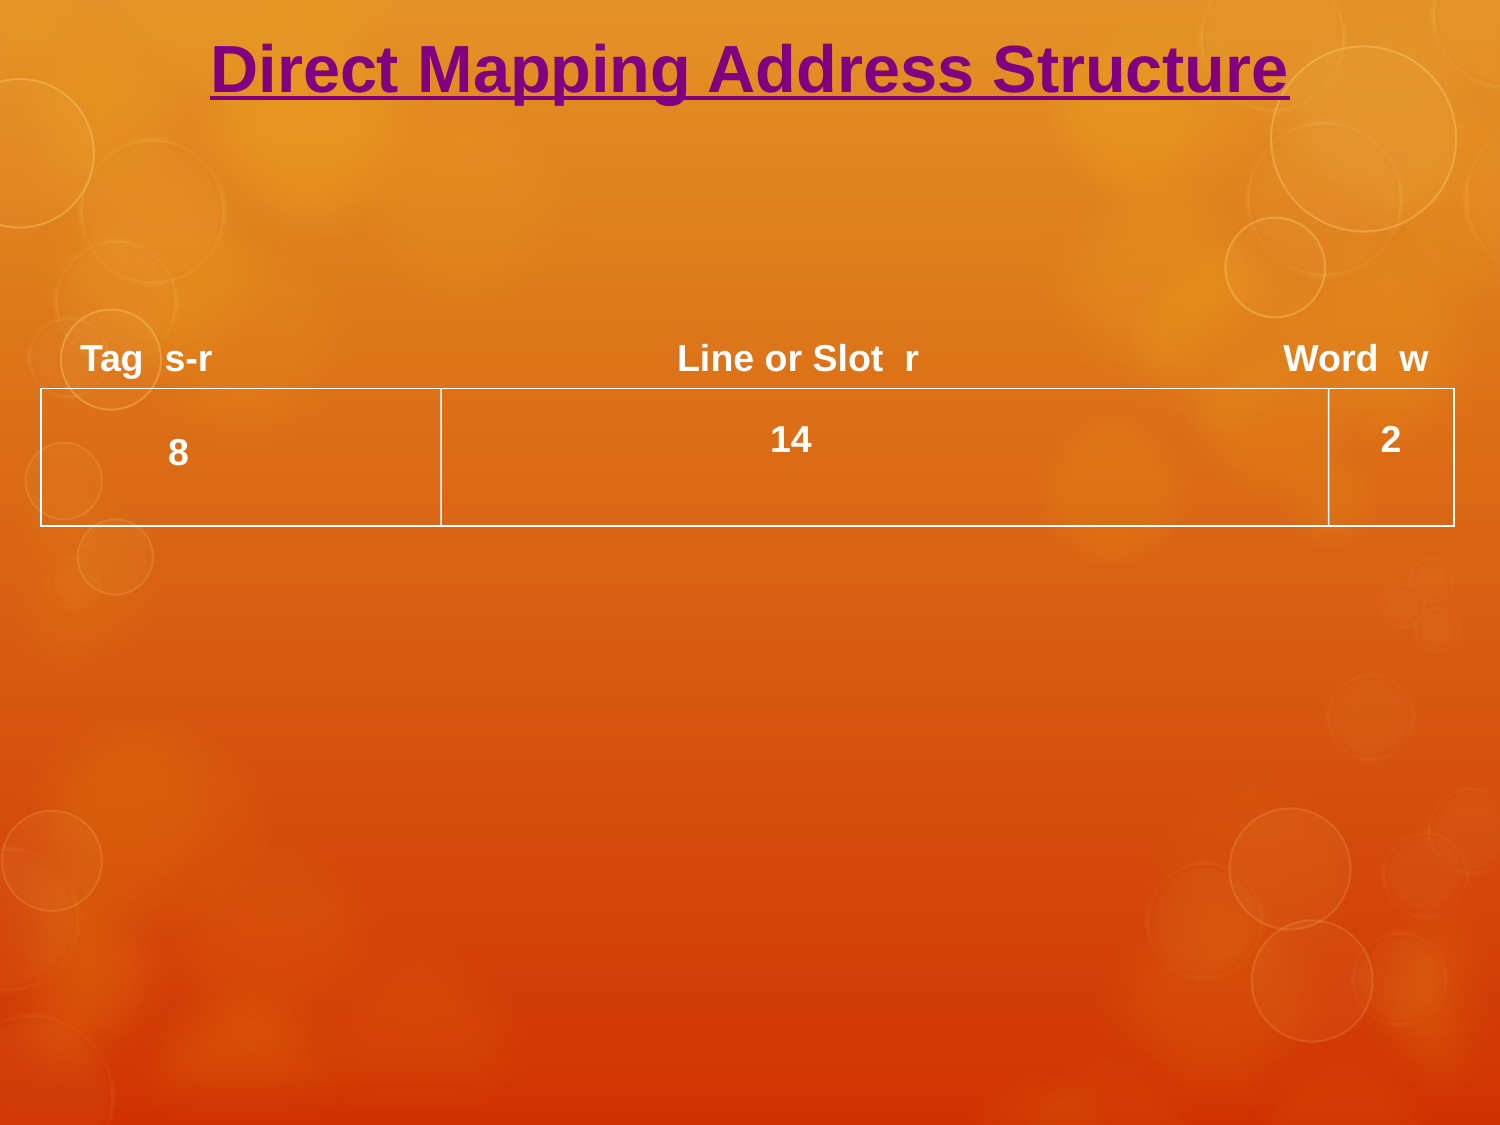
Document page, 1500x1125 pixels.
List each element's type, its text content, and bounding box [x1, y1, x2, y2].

title Direct Mapping Address Structure [0, 0, 1500, 132]
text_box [40, 325, 1460, 527]
